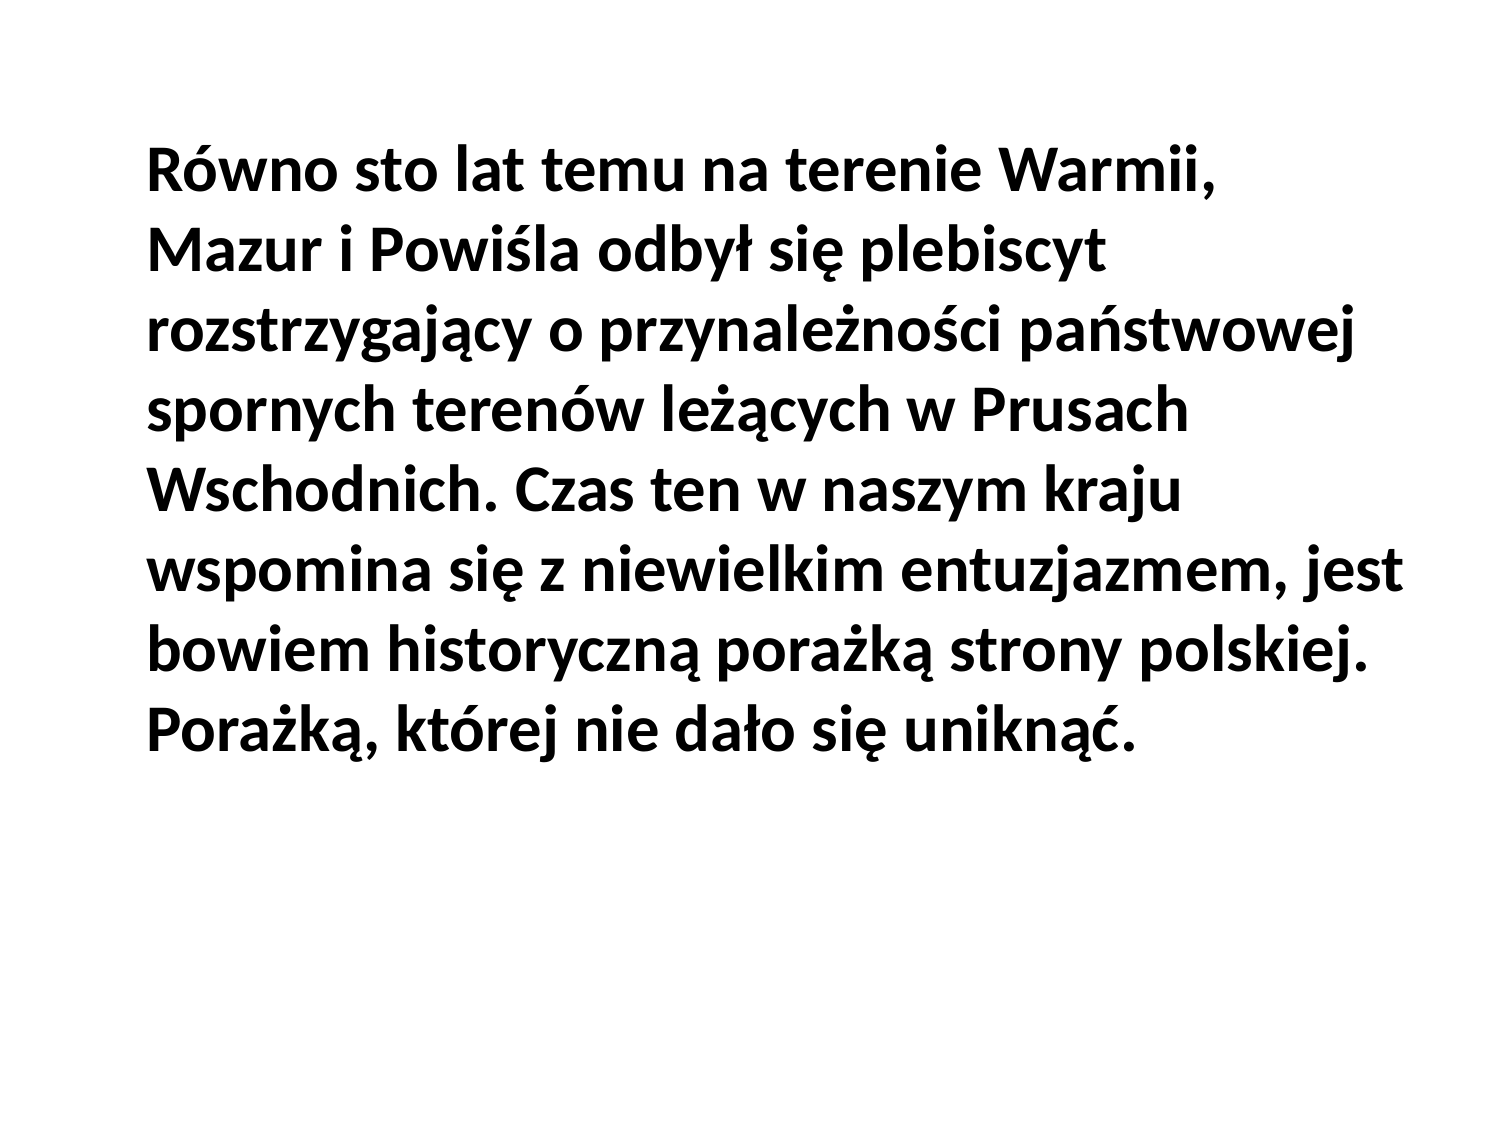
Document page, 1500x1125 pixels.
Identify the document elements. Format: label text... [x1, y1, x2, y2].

list Równo sto lat temu na terenie Warmii, Mazur i Powiśla odbył się plebiscyt rozstrzygający o przynależności państwowej spornych terenów leżących w Prusach Wschodnich. Czas ten w naszym kraju wspomina się z niewielkim entuzjazmem, jest bowiem historyczną porażką strony polskiej. Porażką, której nie dało się uniknąć. [75, 117, 1425, 1005]
